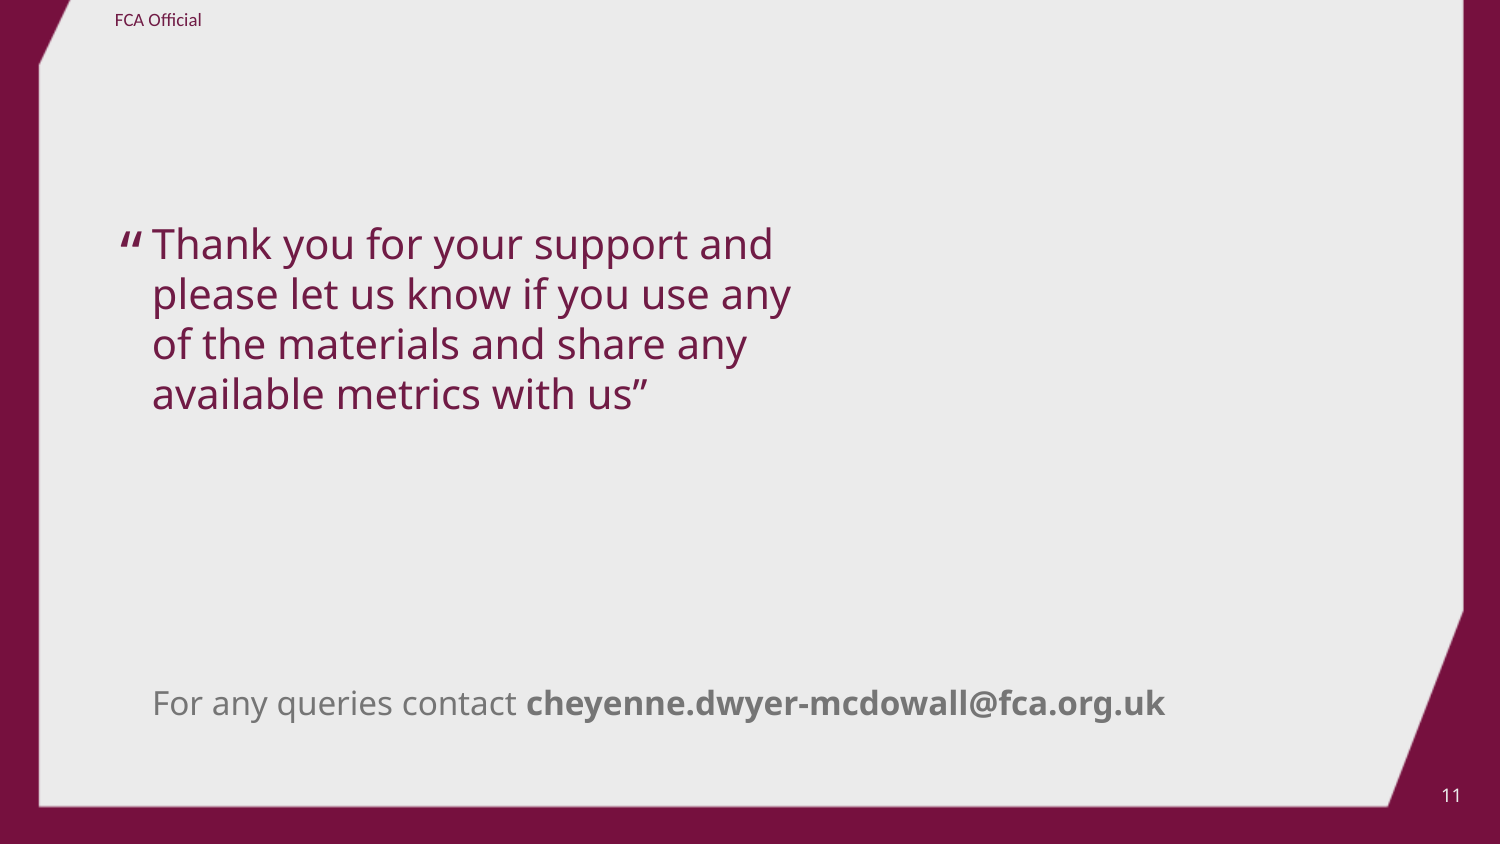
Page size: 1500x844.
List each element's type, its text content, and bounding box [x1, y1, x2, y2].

slide_number 11 [1407, 774, 1478, 820]
list For any queries contact cheyenne.dwyer-mcdowall@fca.org.uk [137, 650, 1408, 754]
list Thank you for your support and please let us know if you use any of the materials and share any available metrics with us” [136, 210, 837, 600]
